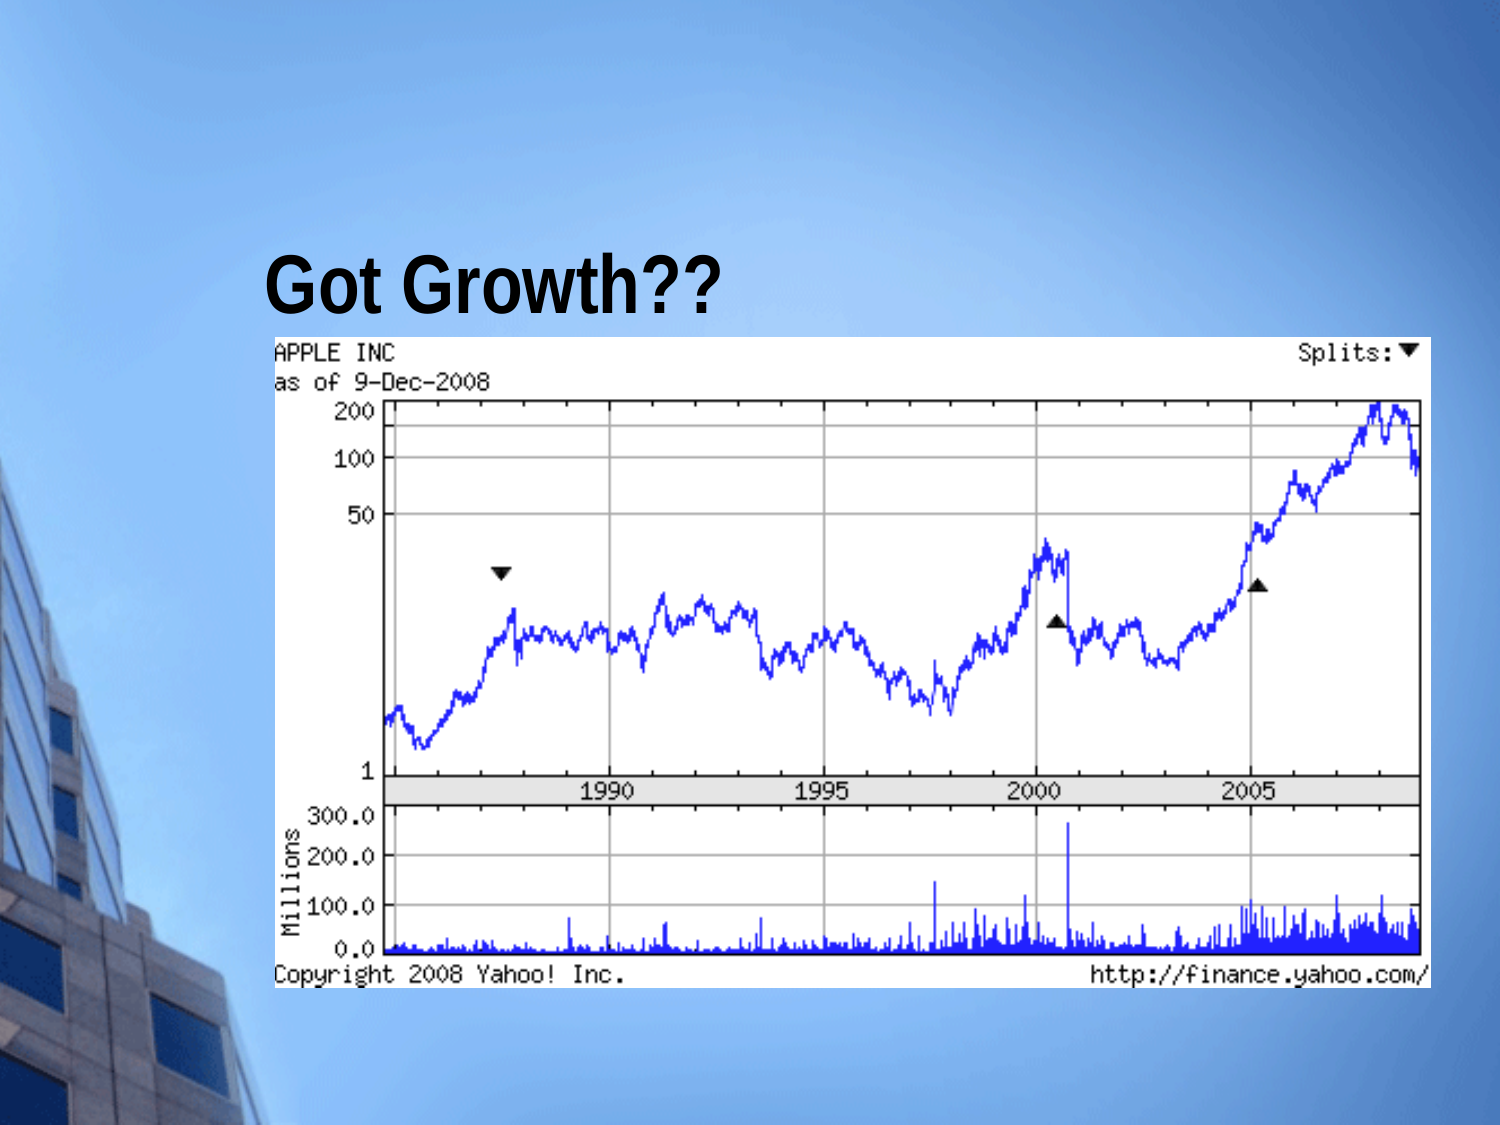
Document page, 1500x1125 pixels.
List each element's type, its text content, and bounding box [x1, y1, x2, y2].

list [274, 337, 1431, 988]
picture [0, 0, 1500, 1125]
title Got Growth?? [249, 112, 1413, 338]
